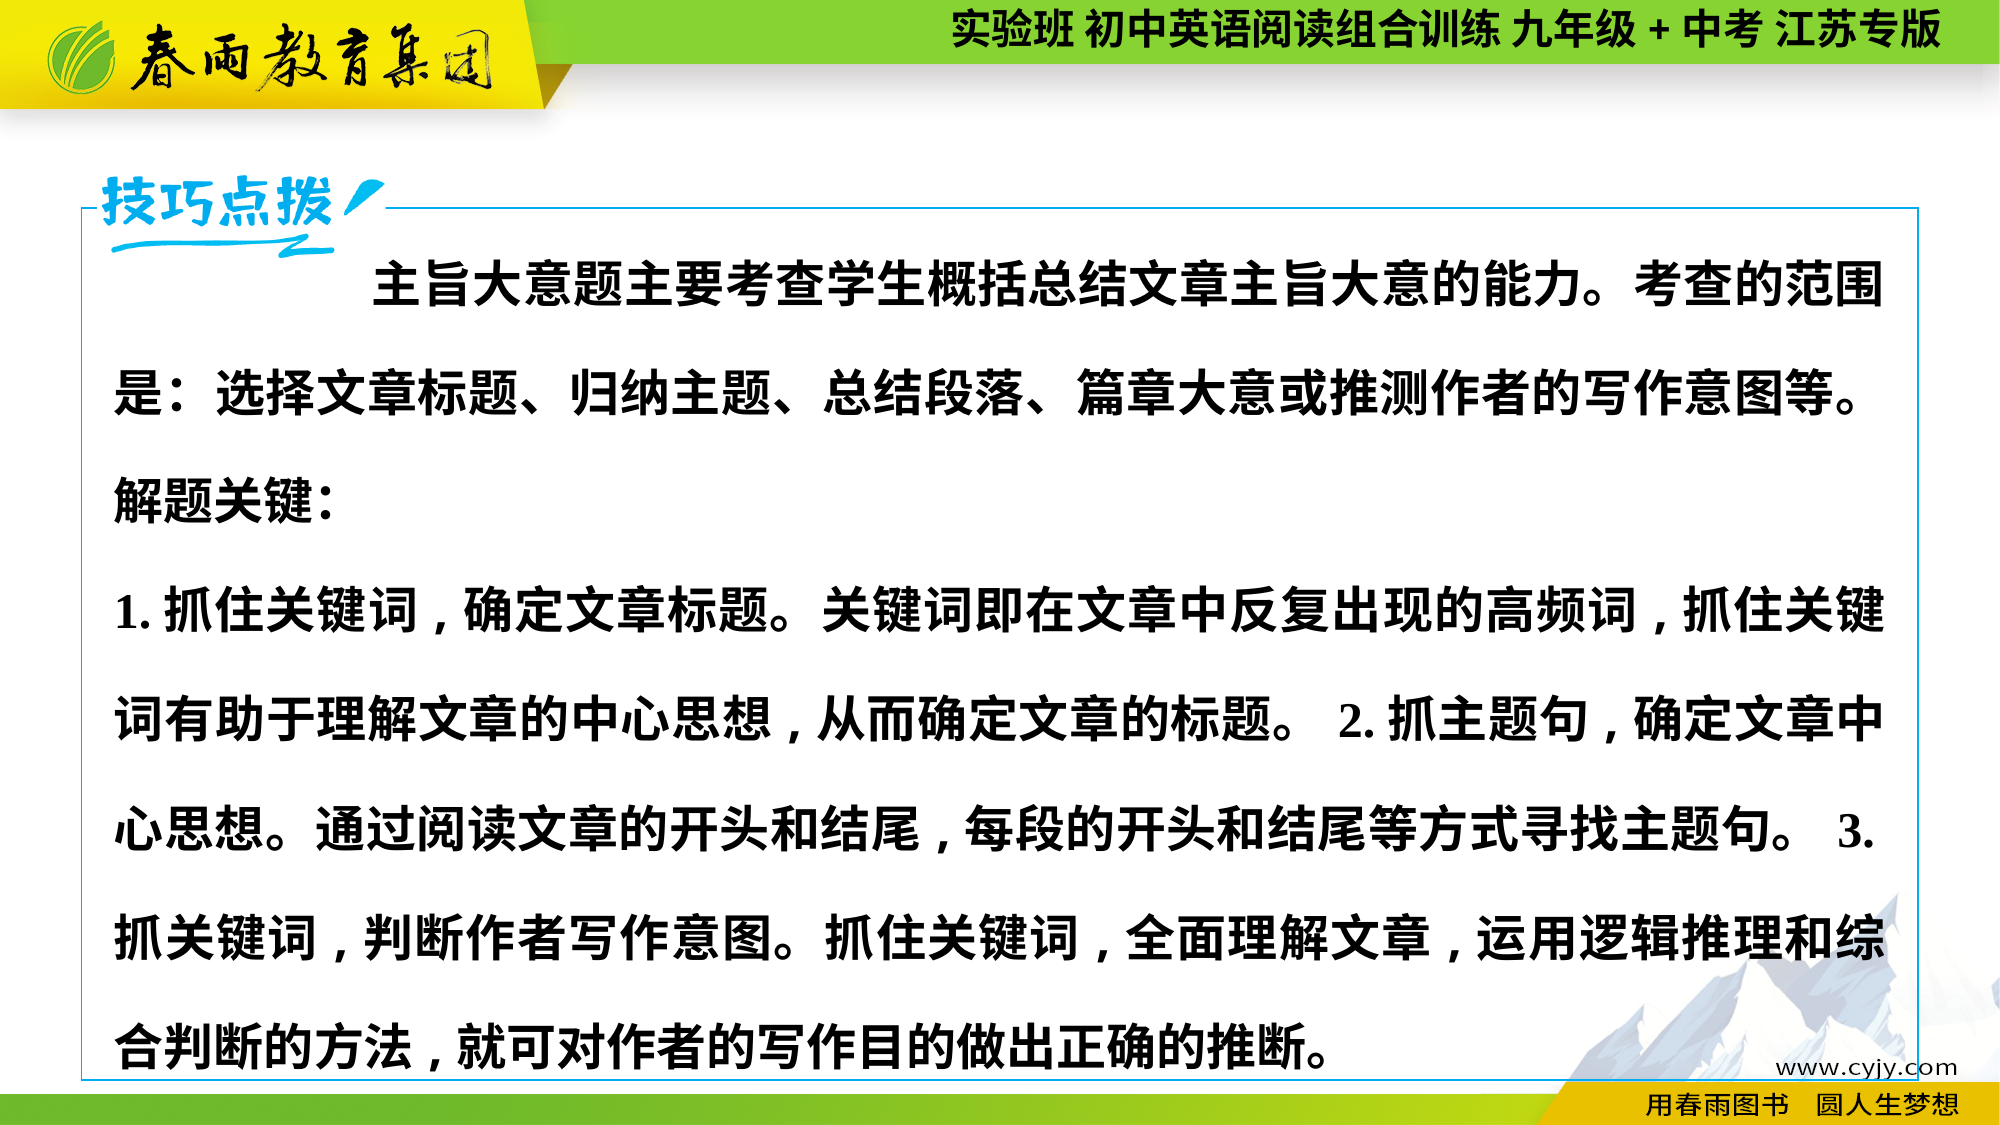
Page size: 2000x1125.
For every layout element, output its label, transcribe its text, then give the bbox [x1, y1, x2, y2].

table_header 主旨大意题主要考查学生概括总结文章主旨大意的能力。考查的范围是：选择文章标题、归纳主题、总结段落、篇章大意或推测作者的写作意图等。解题关键： 1.抓住关键词,确定文章标题。关键词即在文章中反复出现的高频词,抓住关键词有助于理解文章的中心思想,从而确定文章的标题。2.抓主题句,确定文章中心思想。通过阅读文章的开头和结尾,每段的开头和结尾等方式寻找主题句。3.抓关键词,判断作者写作意图。抓住关键词,全面理解文章,运用逻辑推理和综合判断的方法,就可对作者的写作目的做出正确的推断。 [82, 209, 1917, 1079]
picture [0, 0, 2000, 1125]
